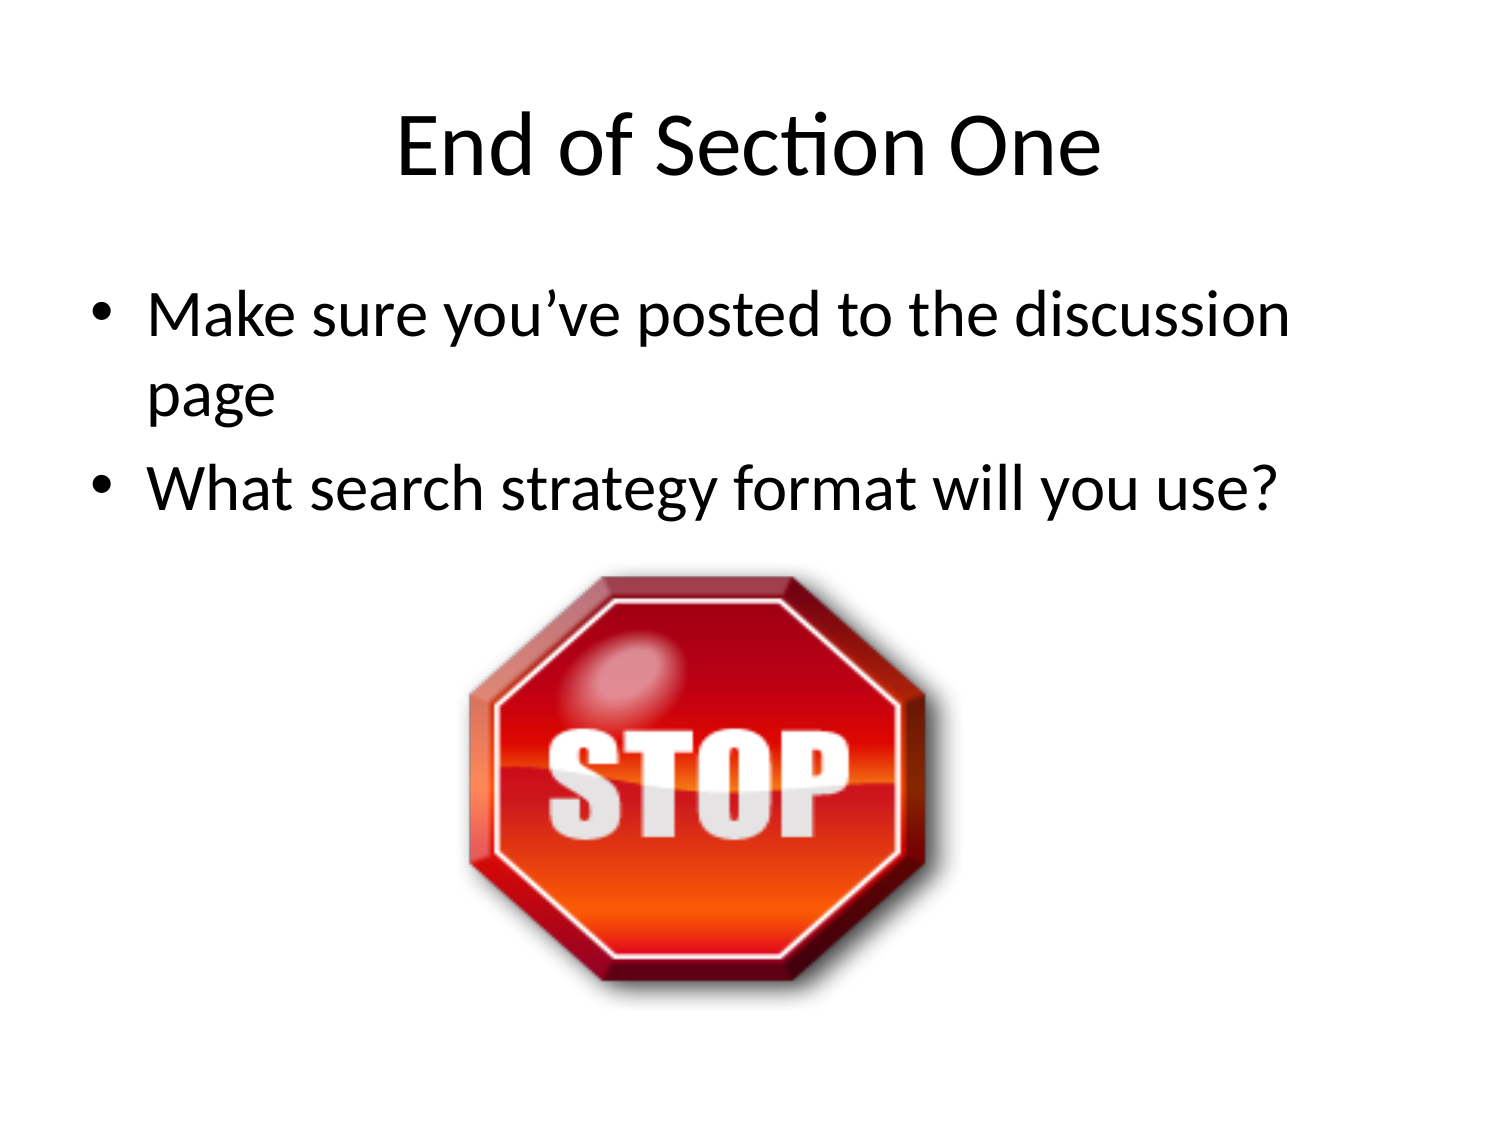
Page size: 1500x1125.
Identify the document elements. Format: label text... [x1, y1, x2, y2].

picture [424, 537, 976, 1026]
list Make sure you’ve posted to the discussion page What search strategy format will you use? [75, 262, 1425, 1005]
title End of Section One [75, 45, 1425, 233]
